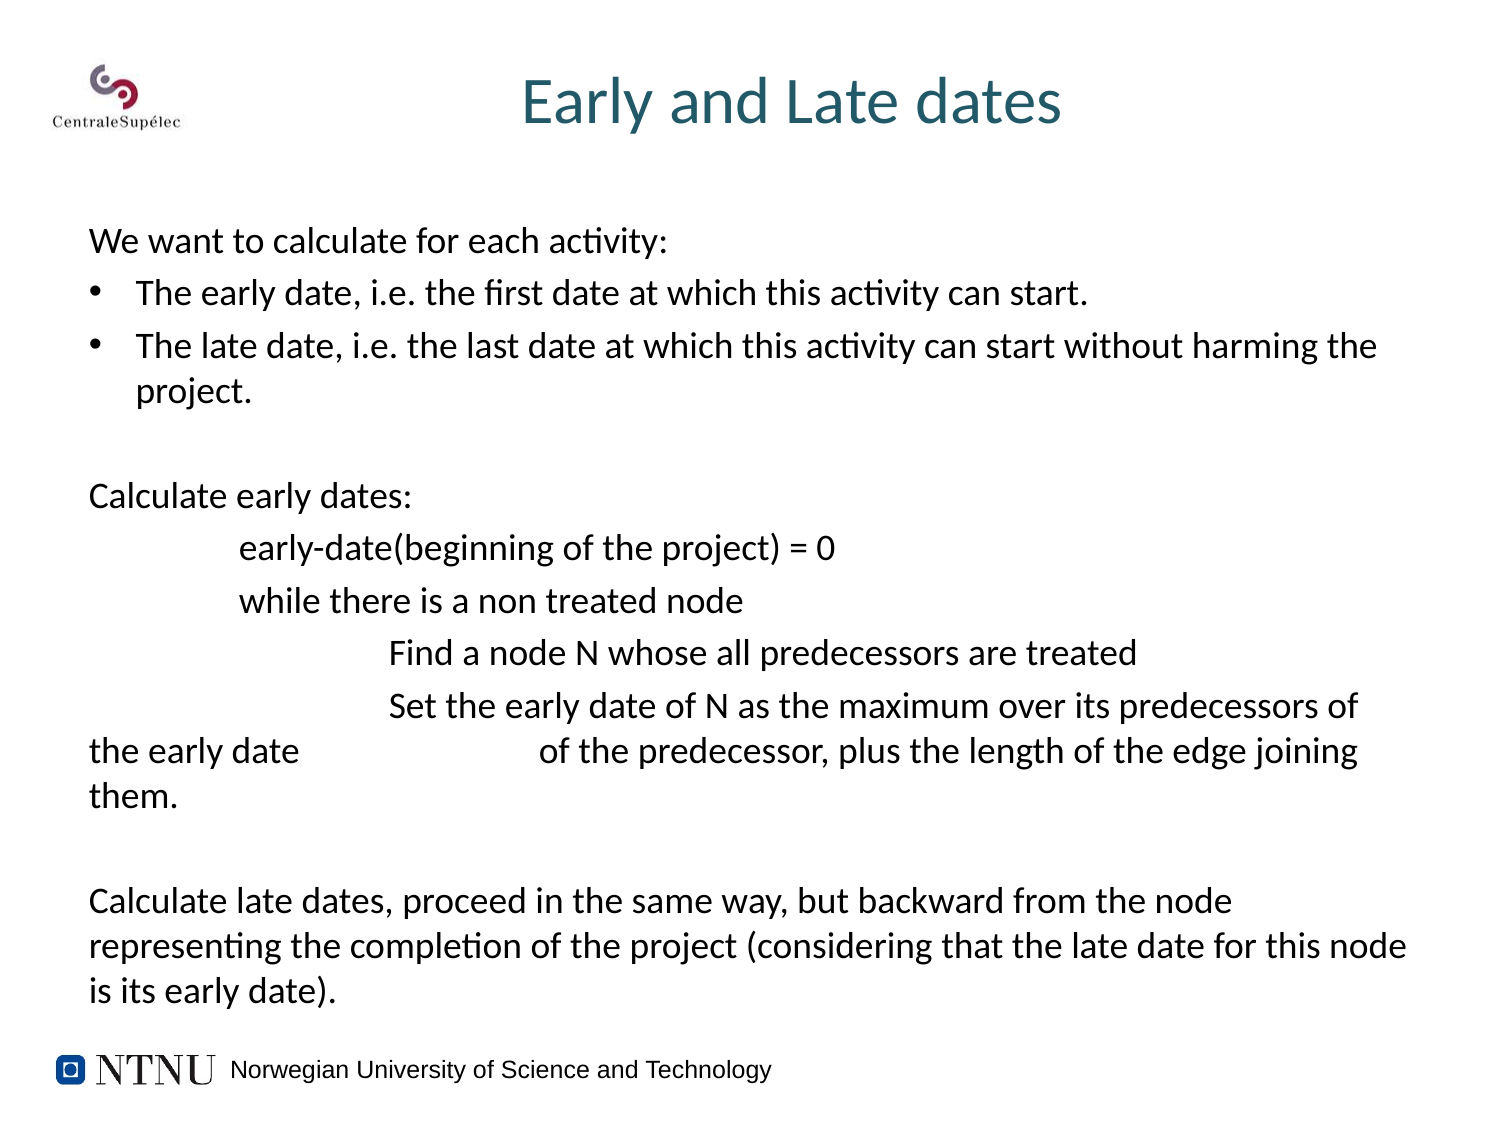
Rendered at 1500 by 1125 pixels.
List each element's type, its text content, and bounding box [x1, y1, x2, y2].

title Early and Late dates [159, 45, 1425, 149]
list We want to calculate for each activity: The early date, i.e. the first date at which this activity can start. The late date, i.e. the last date at which this activity can start without harming the project. Calculate early dates: early-date(beginning of the project) = 0 while there is a non treated node Find a node N whose all predecessors are treated Set the early date of N as the maximum over its predecessors of the early date of the predecessor, plus the length of the edge joining them. Calculate late dates, proceed in the same way, but backward from the node representing the completion of the project (considering that the late date for this node is its early date). [73, 208, 1425, 1005]
picture [55, 1054, 216, 1085]
picture [43, 42, 191, 153]
